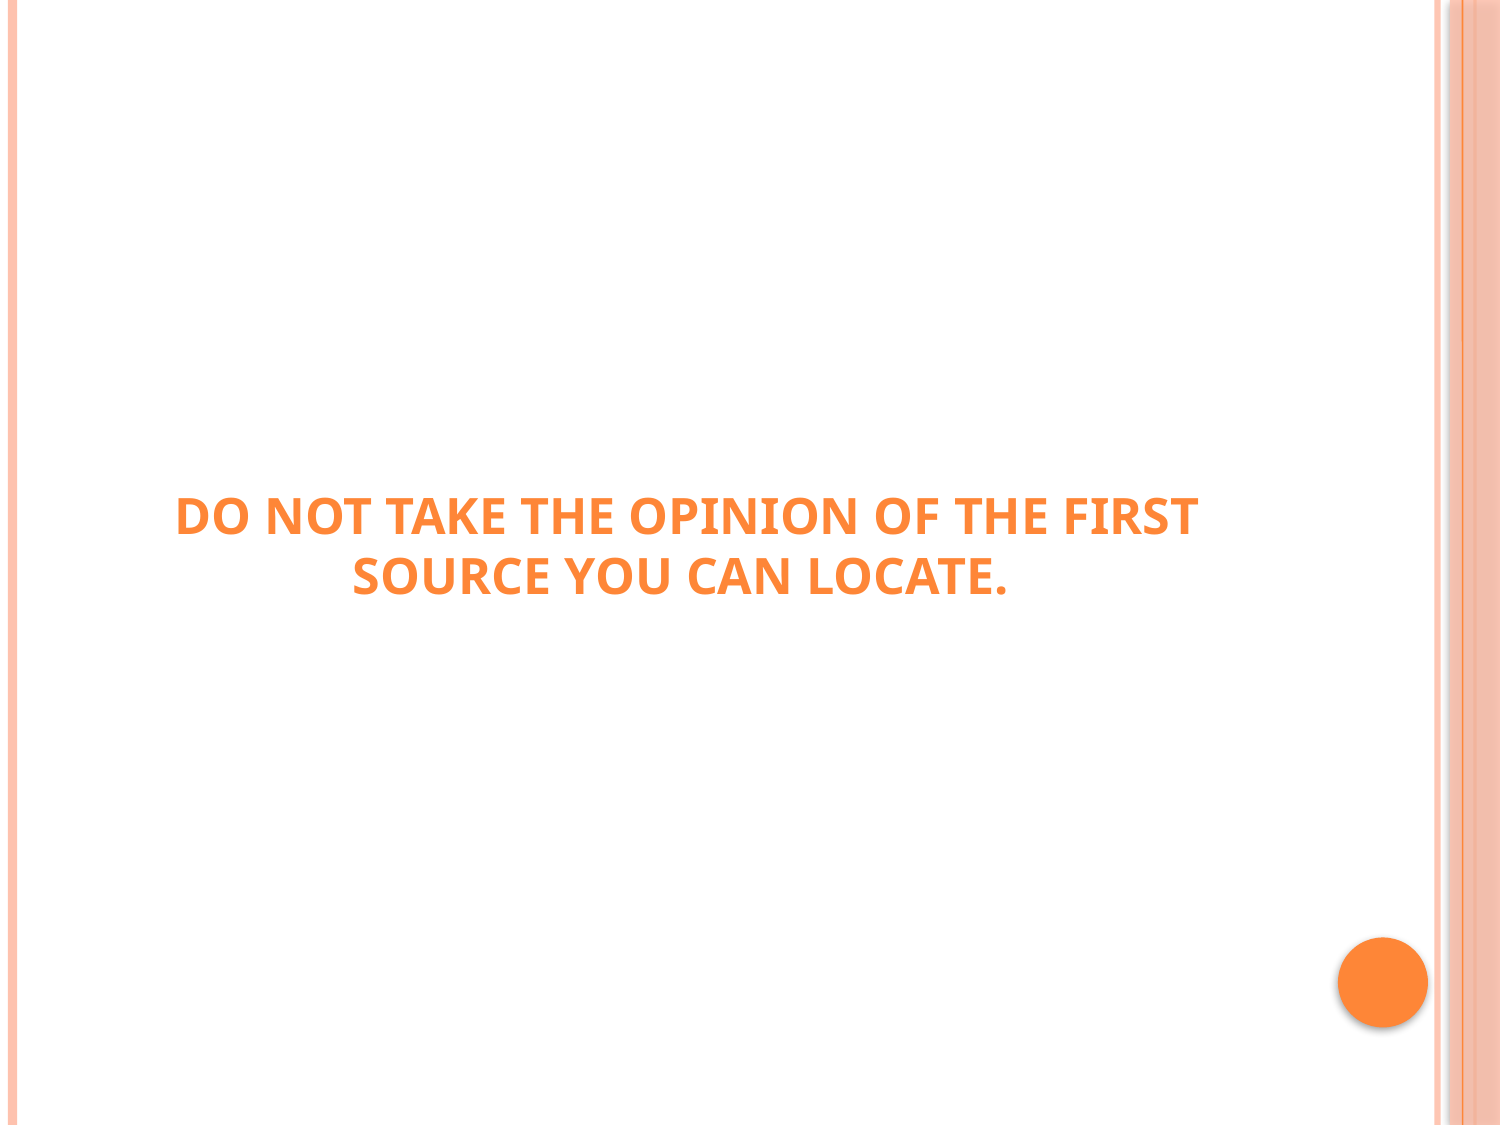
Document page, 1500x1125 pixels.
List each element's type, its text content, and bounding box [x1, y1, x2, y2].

title Do not take the opinion of the first source you can locate. [75, 474, 1300, 663]
